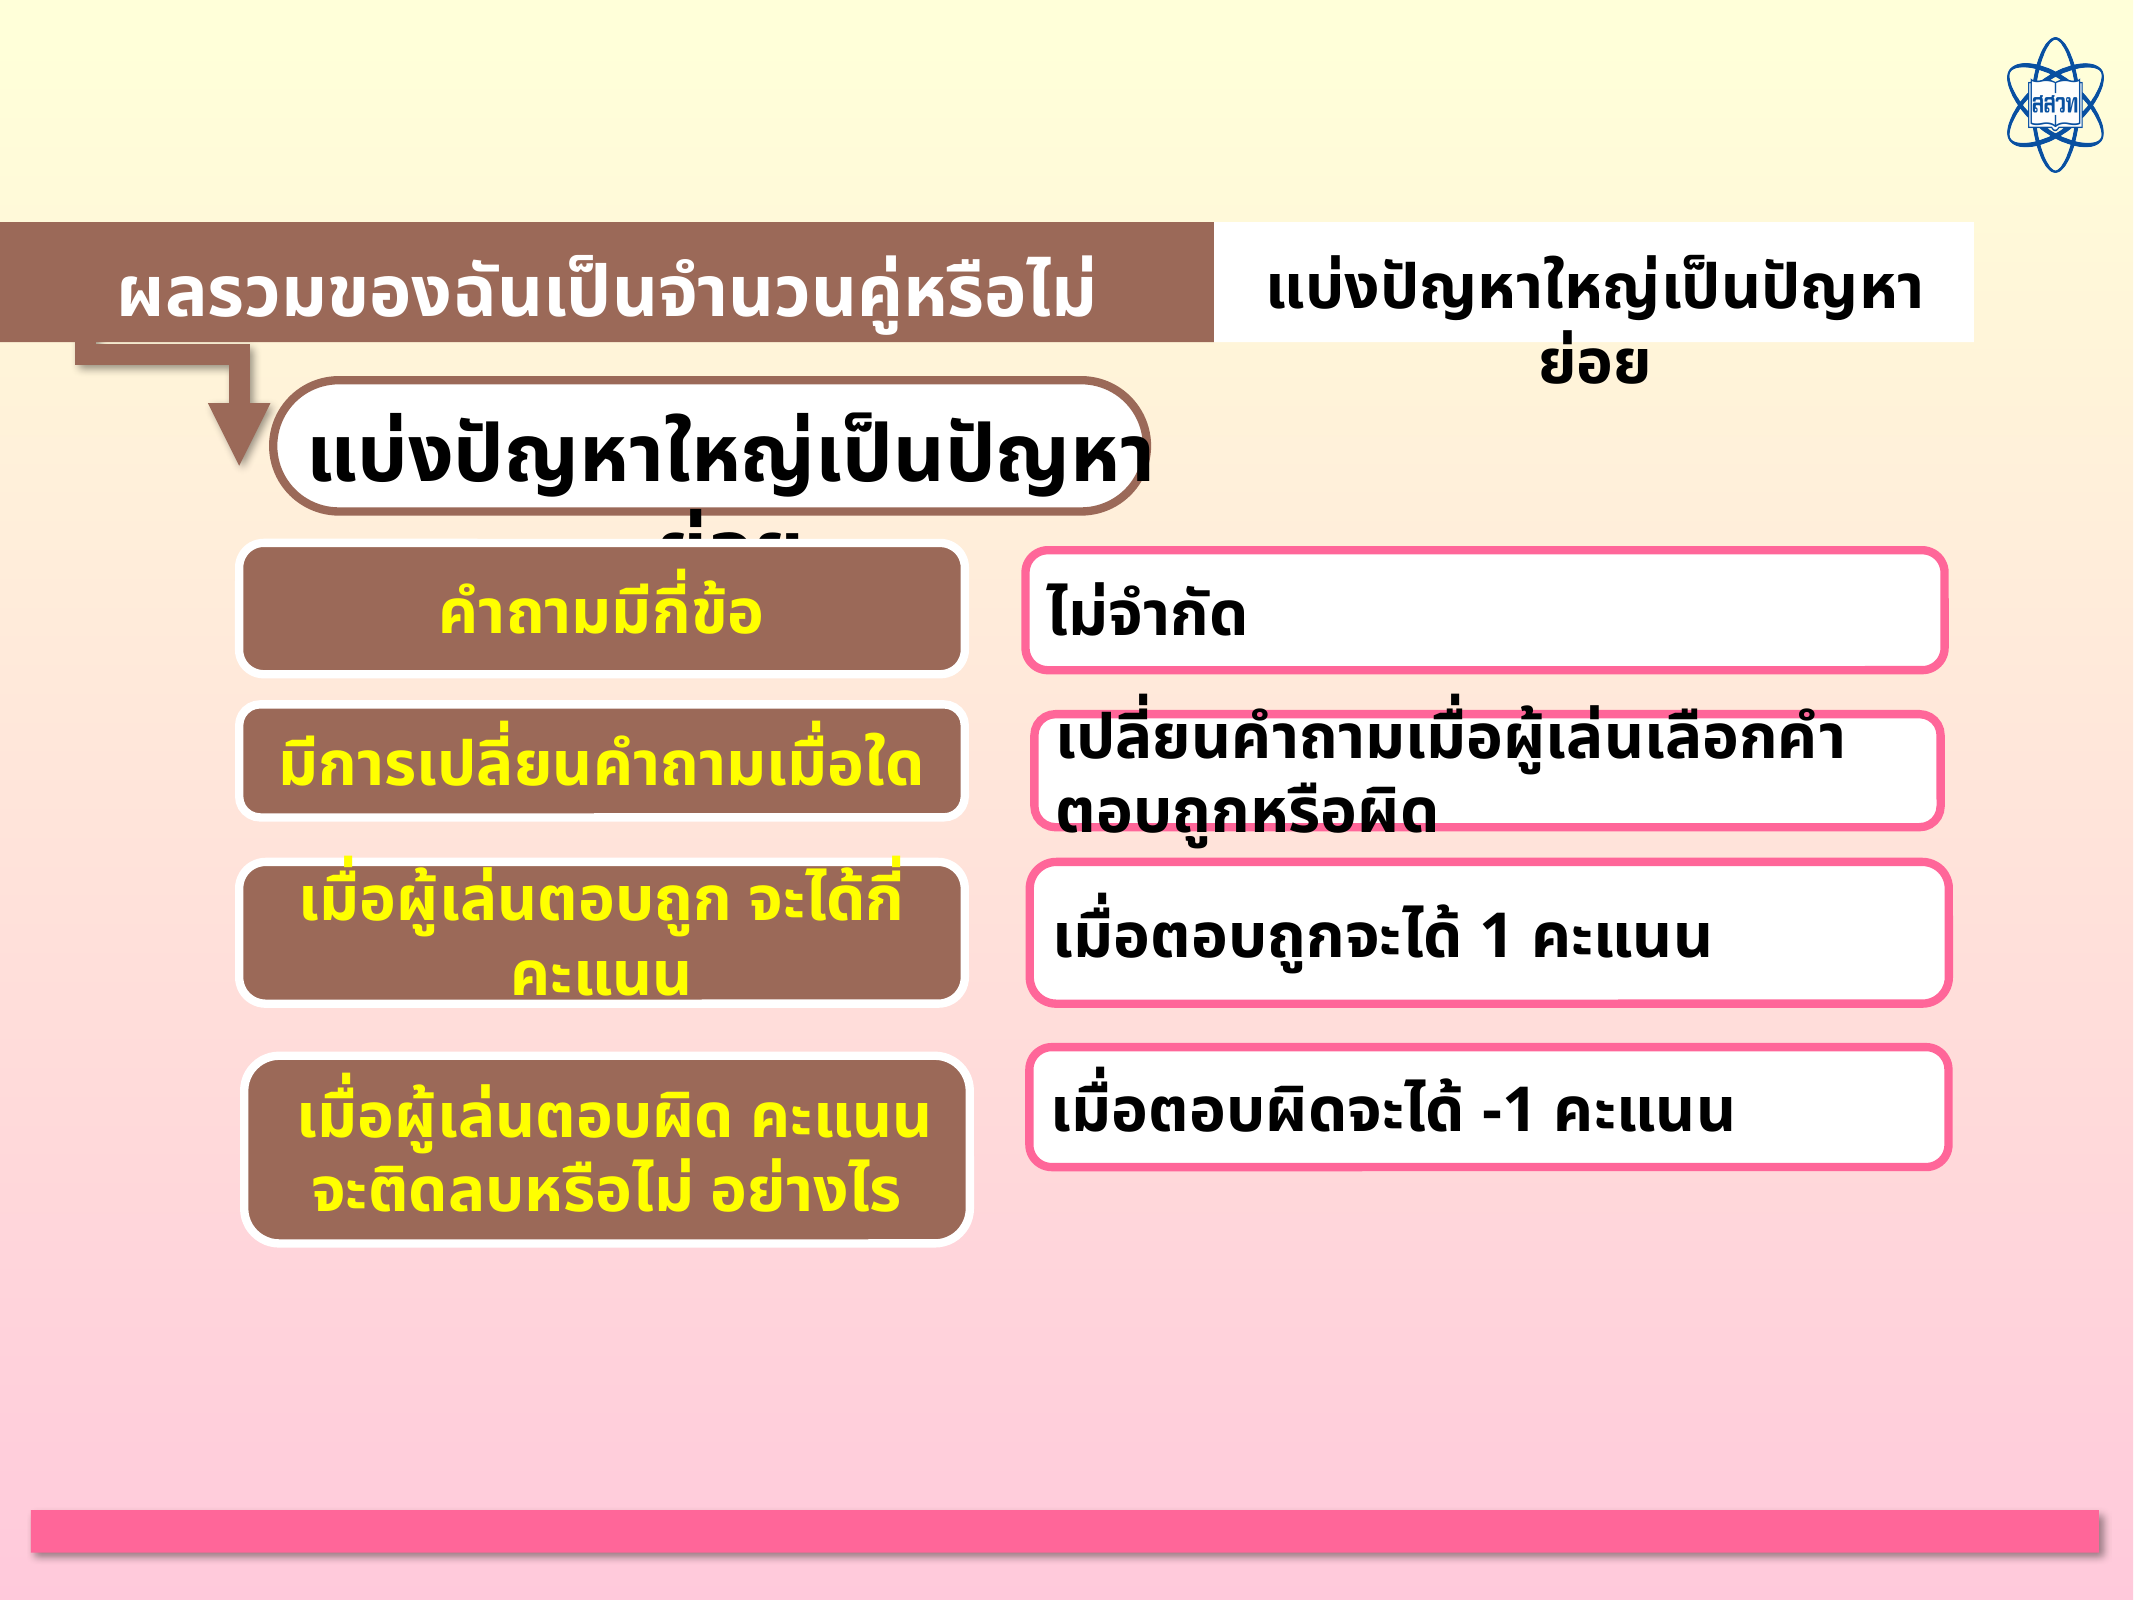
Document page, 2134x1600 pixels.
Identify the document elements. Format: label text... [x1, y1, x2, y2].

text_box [50, 343, 274, 432]
picture [2007, 37, 2104, 173]
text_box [0, 222, 1214, 343]
text_box เมื่อผู้เล่นตอบผิด คะแนนจะติดลบหรือไม่ อย่างไร [243, 1054, 971, 1245]
text_box เปลี่ยนคำถามเมื่อผู้เล่นเลือกคำตอบถูกหรือผิด [1033, 713, 1942, 829]
text_box มีการเปลี่ยนคำถามเมื่อใด [238, 703, 966, 819]
text_box เมื่อตอบถูกจะได้ 1 คะแนน [1028, 860, 1950, 1005]
text_box คำถามมีกี่ข้อ [238, 541, 966, 676]
text_box เมื่อตอบผิดจะได้ -1 คะแนน [1028, 1046, 1950, 1169]
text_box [1214, 222, 1975, 343]
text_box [273, 380, 1185, 512]
text_box เมื่อผู้เล่นตอบถูก จะได้กี่คะแนน [238, 860, 966, 1005]
text_box ไม่จำกัด [1024, 549, 1946, 672]
